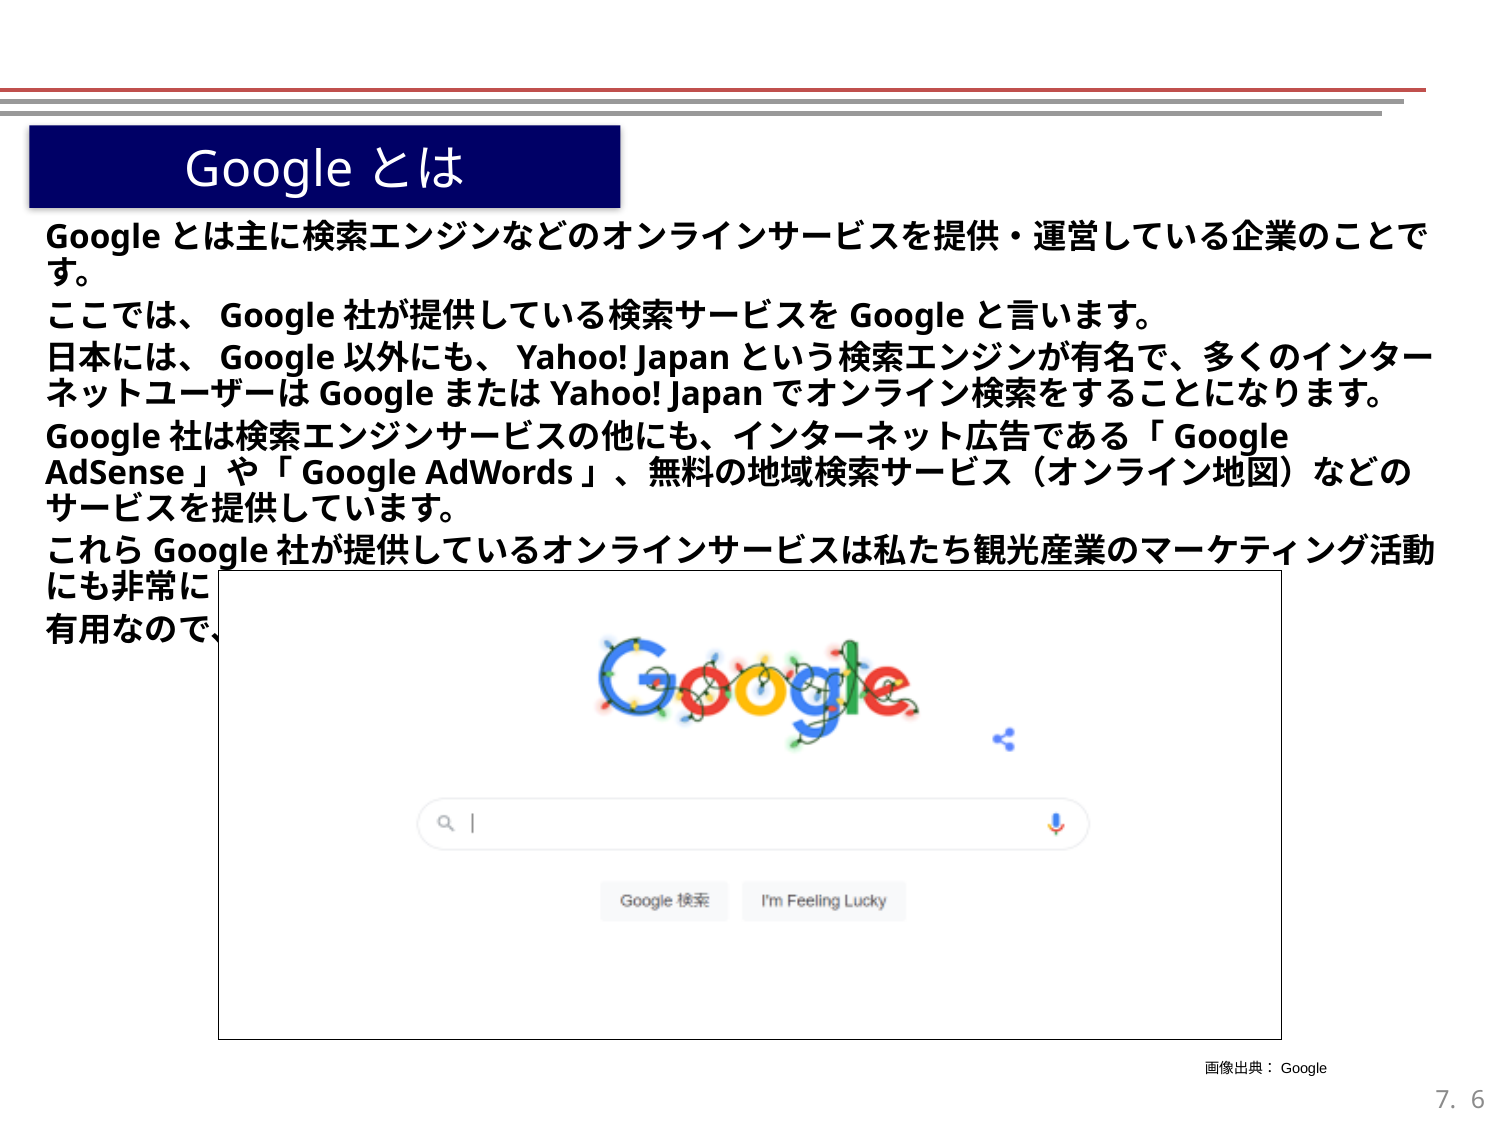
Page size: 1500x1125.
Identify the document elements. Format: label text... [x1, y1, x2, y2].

slide_number 5 [1381, 1065, 1500, 1125]
picture [218, 570, 1282, 1040]
text_box Googleとは主に検索エンジンなどのオンラインサービスを提供・運営している企業のことです。 ここでは、Google社が提供している検索サービスをGoogleと言います。 日本には、Google以外にも、Yahoo! Japanという検索エンジンが有名で、多くのインターネットユーザーはGoogleまたはYahoo! Japanでオンライン検索をすることになります。 Google社は検索エンジンサービスの他にも、インターネット広告である「Google AdSense」や「Google AdWords」、無料の地域検索サービス（オンライン地図）などのサービスを提供しています。 これらGoogle社が提供しているオンラインサービスは私たち観光産業のマーケティング活動にも非常に 有用なので、使いこなせるようにしましょう。 [30, 212, 1483, 656]
text_box Googleとは [29, 125, 621, 208]
text_box 画像出典：Google [1187, 1051, 1342, 1084]
